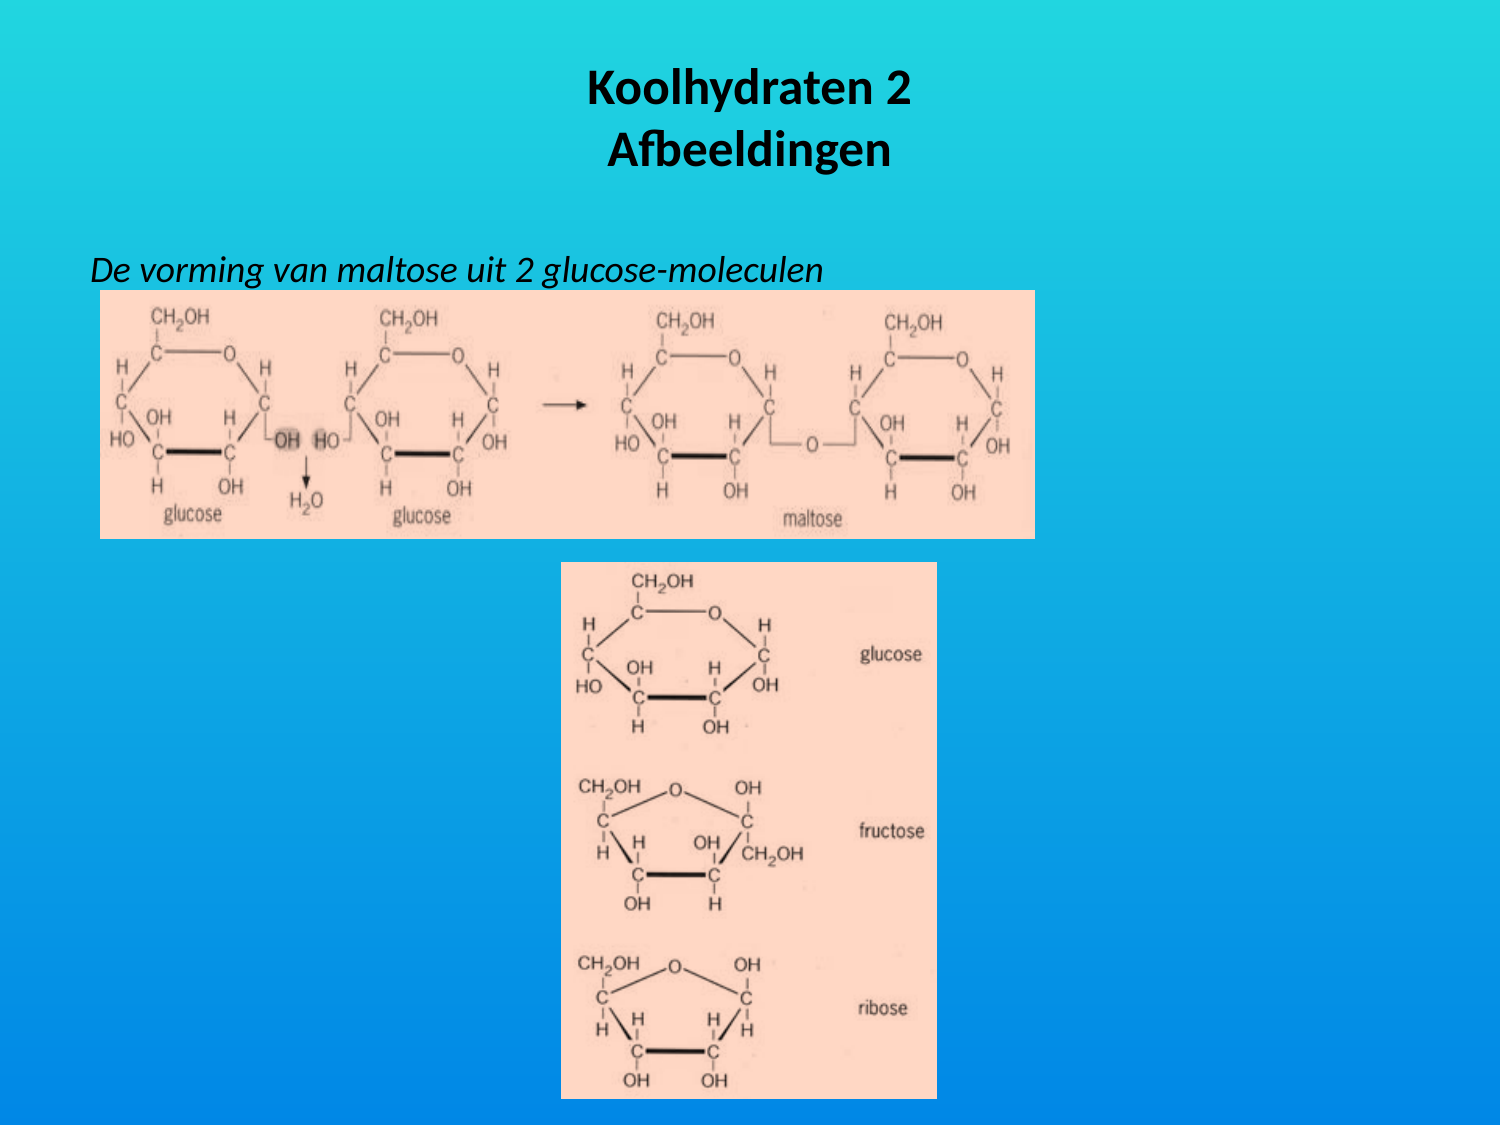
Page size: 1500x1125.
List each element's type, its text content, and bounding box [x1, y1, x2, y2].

title Koolhydraten 2 Afbeeldingen [75, 45, 1425, 184]
picture [560, 563, 937, 1100]
list De vorming van maltose uit 2 glucose-moleculen [75, 184, 1425, 1059]
picture [100, 290, 1035, 538]
